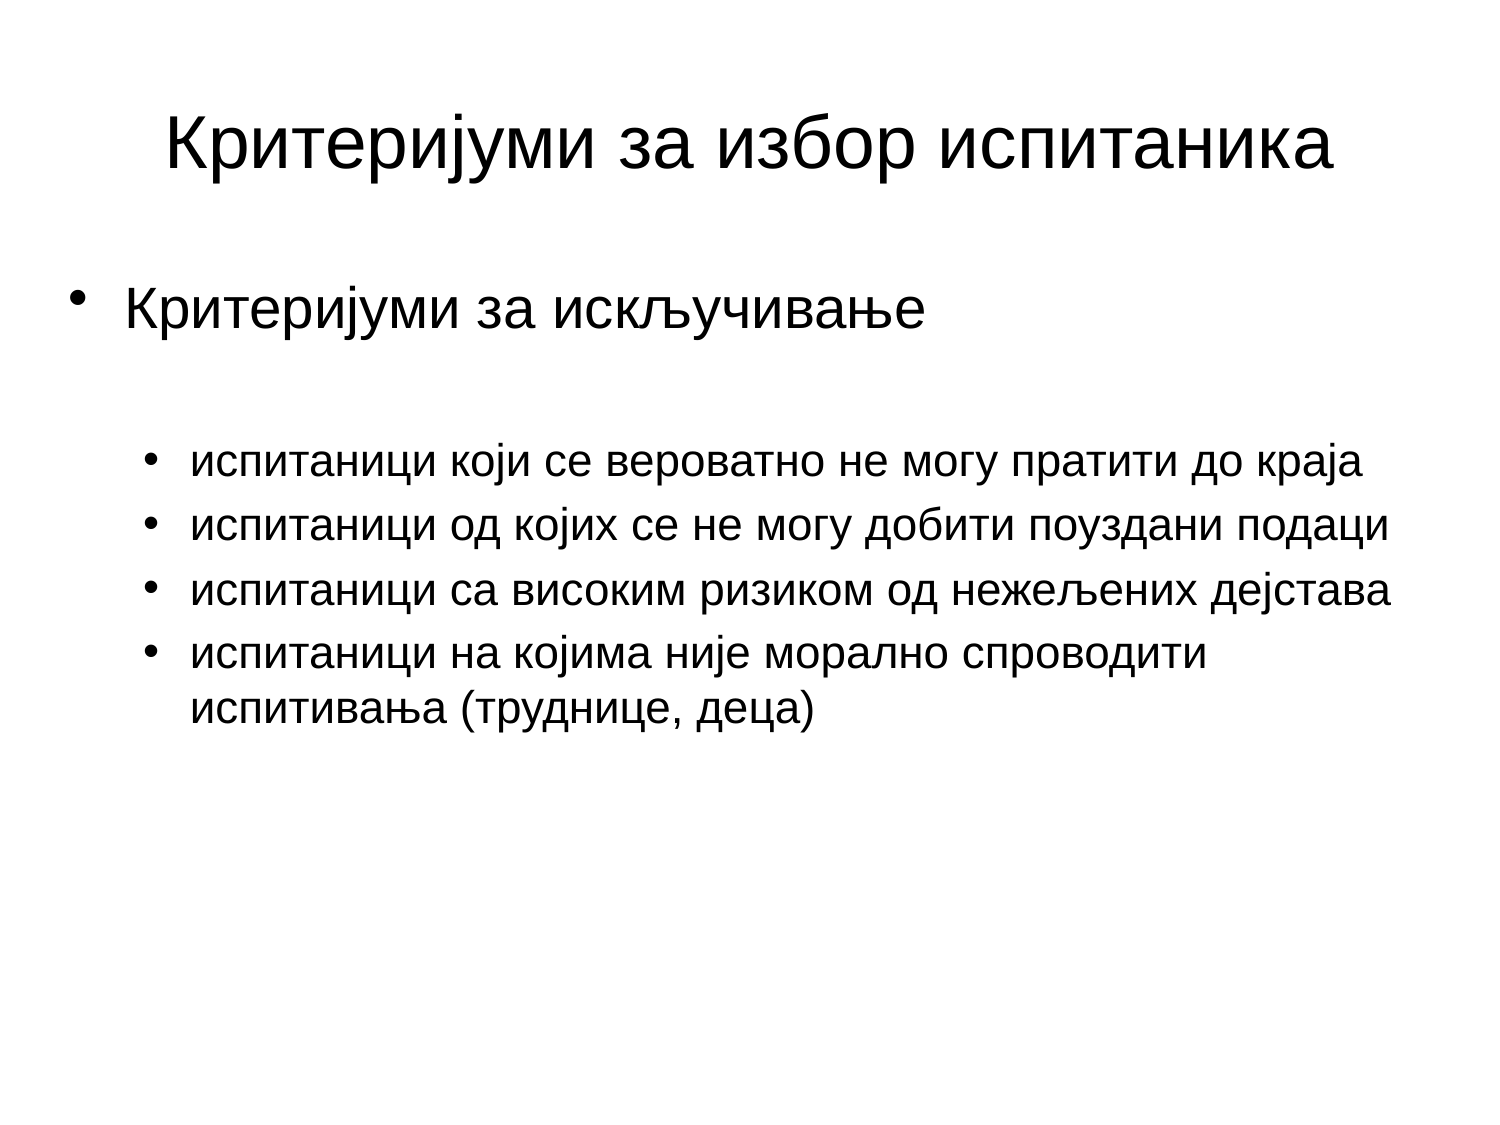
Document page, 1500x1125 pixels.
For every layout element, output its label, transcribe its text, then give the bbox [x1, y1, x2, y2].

list Критеријуми за искључивање испитаници који се вероватно не могу пратити до краја испитаници од којих се не могу добити поуздани подаци испитаници са високим ризиком од нежељених дејстава испитаници на којима није морално спроводити испитивања (труднице, деца) [52, 262, 1426, 1006]
title Критеријуми за избор испитаника [74, 44, 1426, 233]
